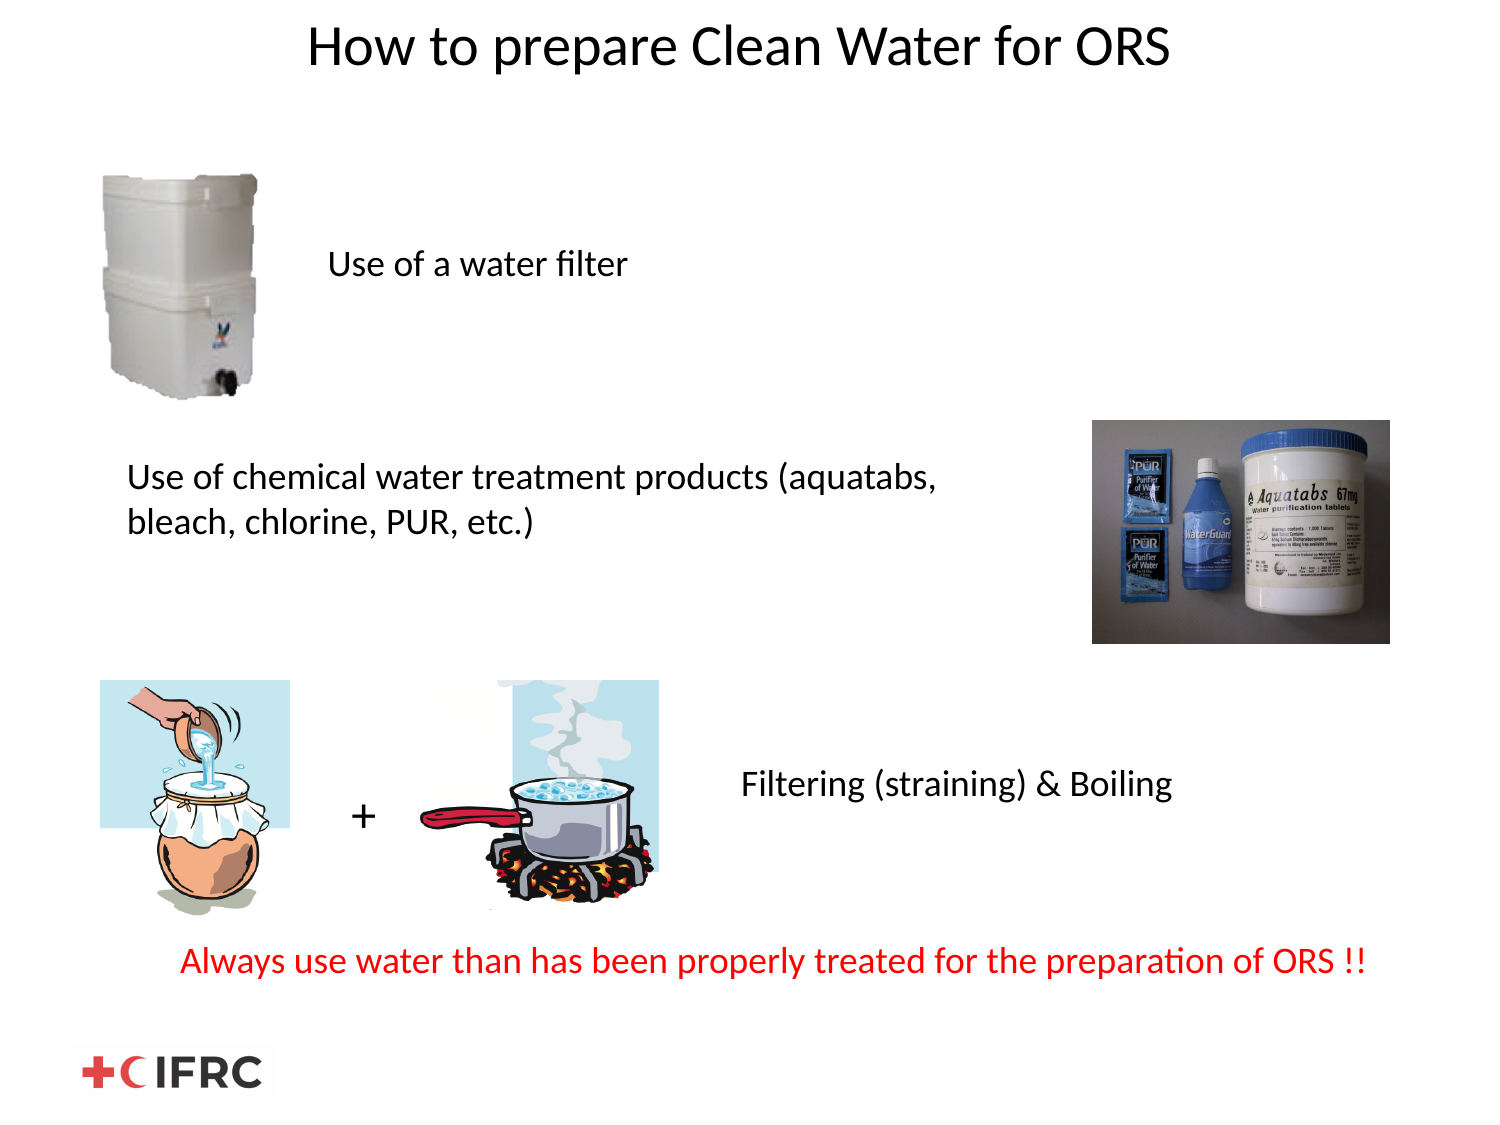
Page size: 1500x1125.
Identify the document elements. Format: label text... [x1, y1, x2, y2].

picture [100, 680, 290, 919]
text_box + [336, 775, 396, 850]
title How to prepare Clean Water for ORS [64, 0, 1415, 136]
picture [1092, 420, 1390, 644]
text_box Use of a water filter [312, 231, 762, 292]
text_box Always use water than has been properly treated for the preparation of ORS !! [165, 928, 1500, 989]
picture [76, 148, 286, 416]
text_box Filtering (straining) & Boiling [726, 751, 1365, 812]
picture [68, 1042, 277, 1103]
text_box Use of chemical water treatment products (aquatabs, bleach, chlorine, PUR, etc.) [112, 444, 1034, 550]
picture [418, 680, 660, 919]
